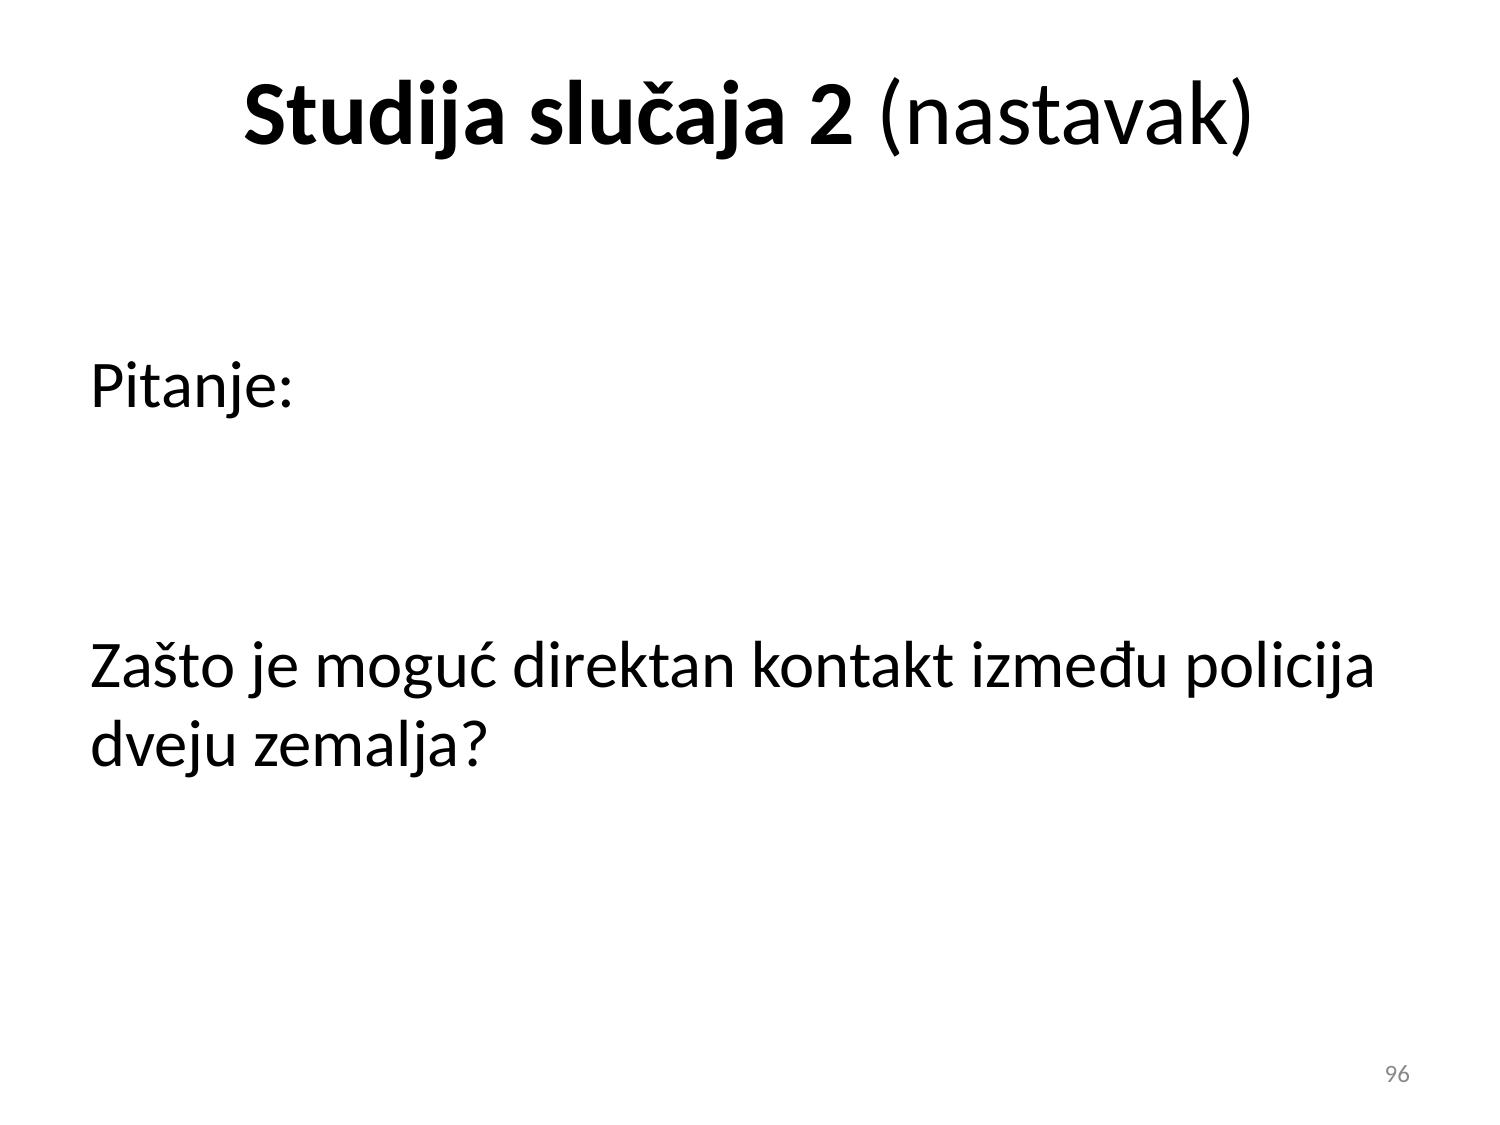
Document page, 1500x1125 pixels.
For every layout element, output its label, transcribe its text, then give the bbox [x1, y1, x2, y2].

list Pitanje: Zašto je moguć direktan kontakt između policija dveju zemalja? [75, 332, 1425, 966]
title Studija slučaja 2 (nastavak) [75, 45, 1425, 187]
slide_number 96 [1074, 1042, 1425, 1103]
